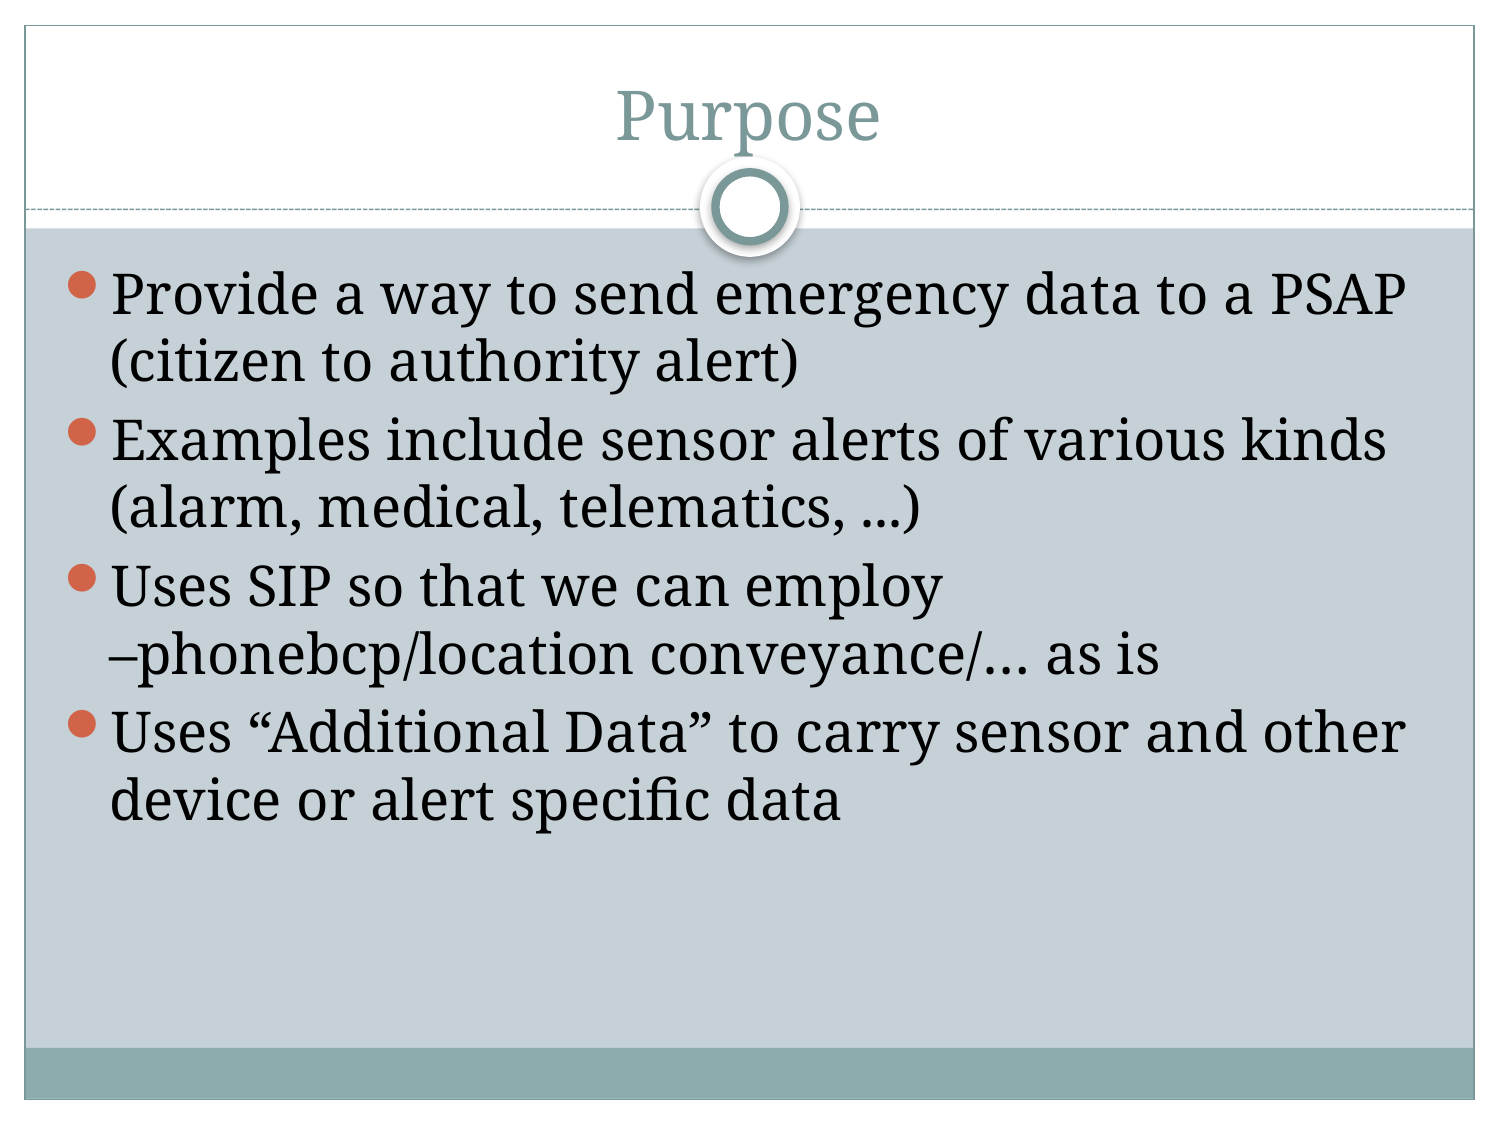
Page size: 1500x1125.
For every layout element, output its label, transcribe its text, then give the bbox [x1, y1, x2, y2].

title Purpose [49, 37, 1450, 162]
list Provide a way to send emergency data to a PSAP (citizen to authority alert) Examples include sensor alerts of various kinds (alarm, medical, telematics, ...) Uses SIP so that we can employ –phonebcp/location conveyance/… as is Uses “Additional Data” to carry sensor and other device or alert specific data [49, 250, 1445, 1001]
